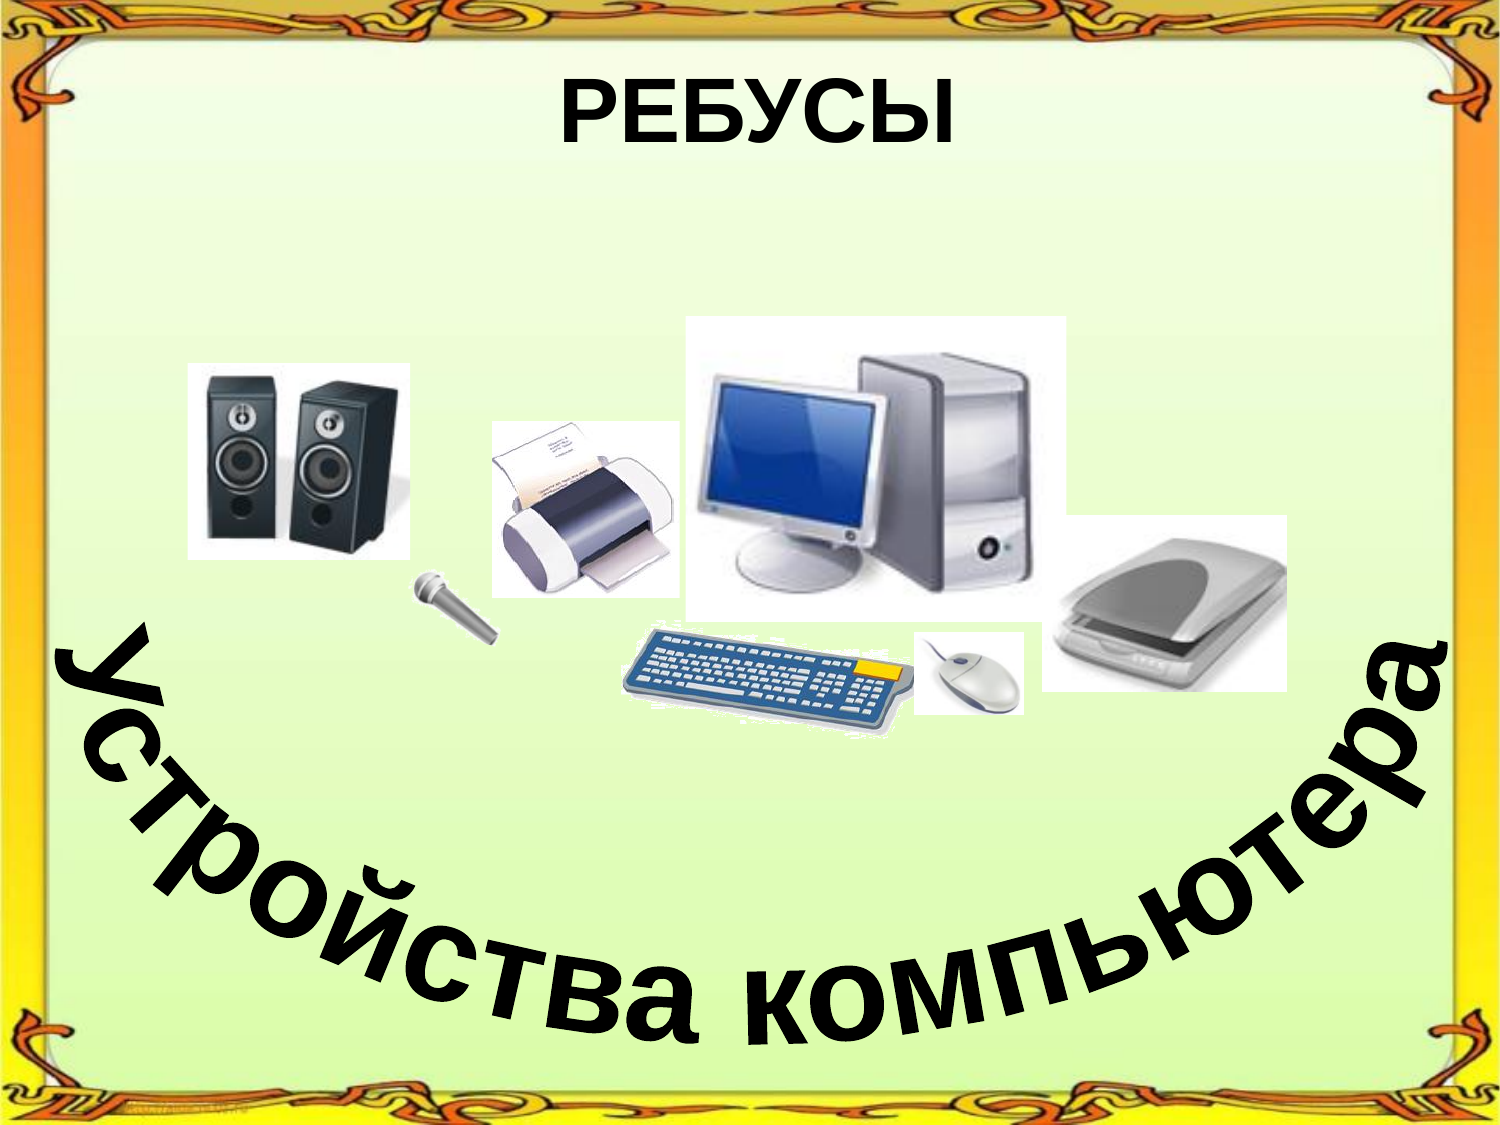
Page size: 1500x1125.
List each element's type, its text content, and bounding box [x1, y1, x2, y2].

title Ребусы [93, 35, 1423, 176]
picture [0, 0, 1500, 1125]
